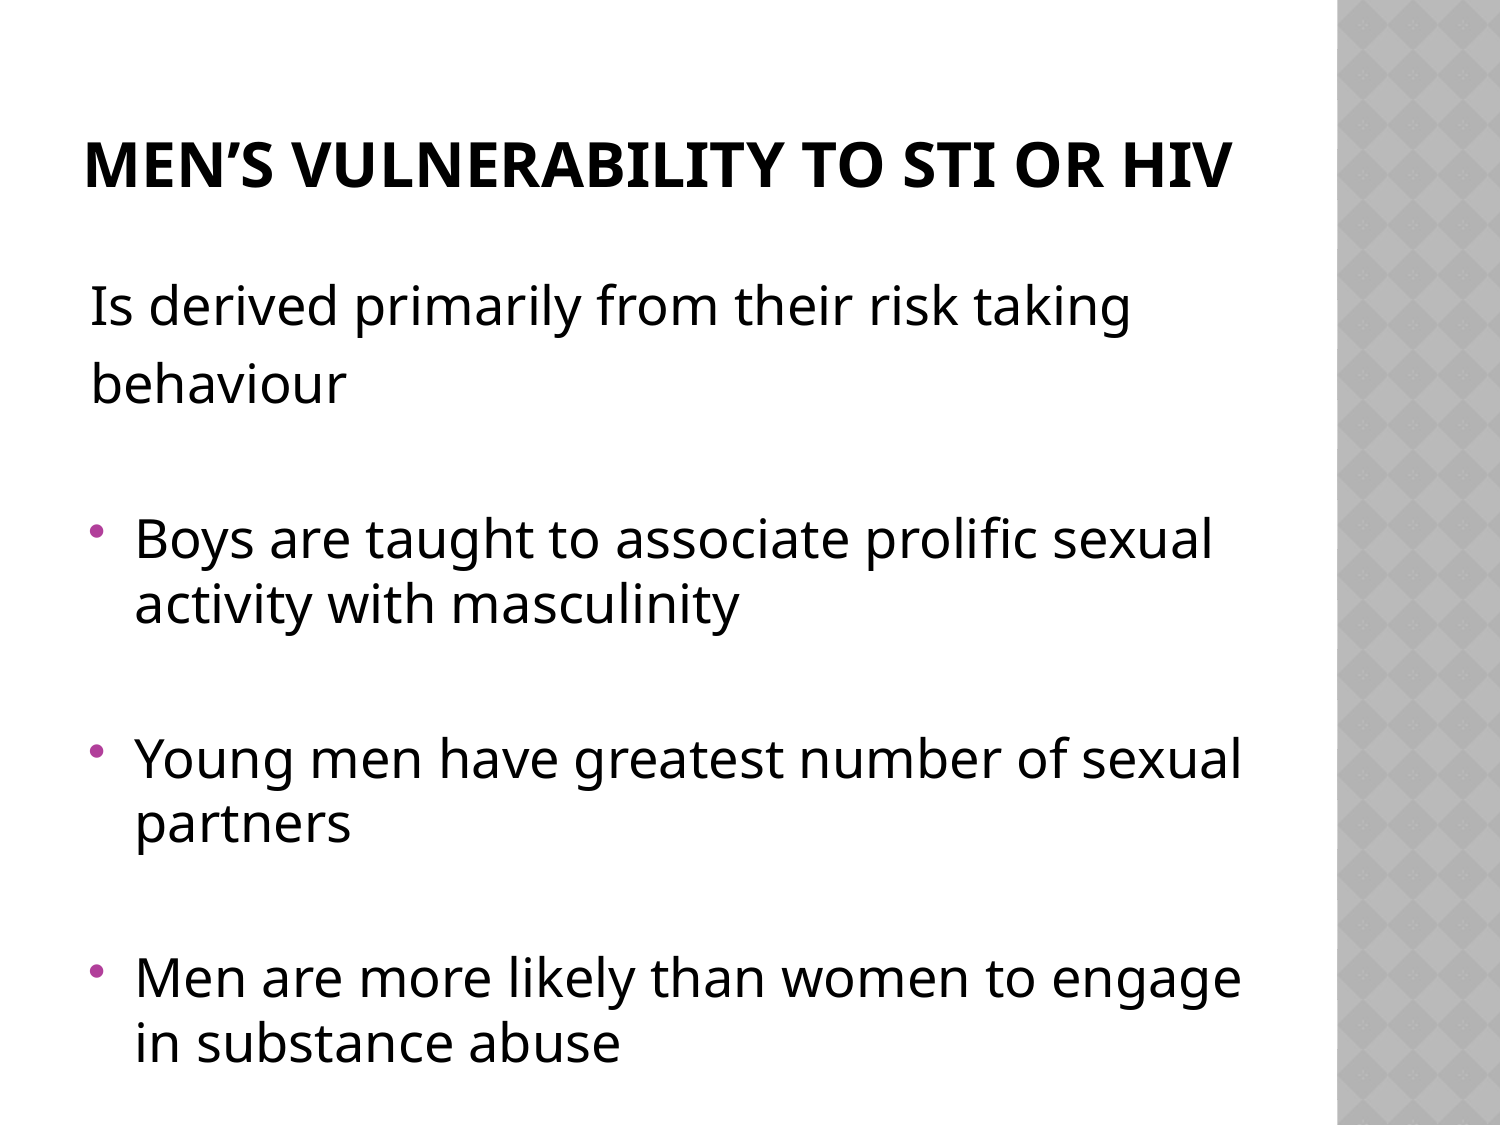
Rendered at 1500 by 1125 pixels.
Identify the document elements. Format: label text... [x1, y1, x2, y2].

list Is derived primarily from their risk taking behaviour Boys are taught to associate prolific sexual activity with masculinity Young men have greatest number of sexual partners Men are more likely than women to engage in substance abuse [74, 263, 1263, 1101]
title Men’s vulnerability to STI or HIV [75, 52, 1263, 200]
